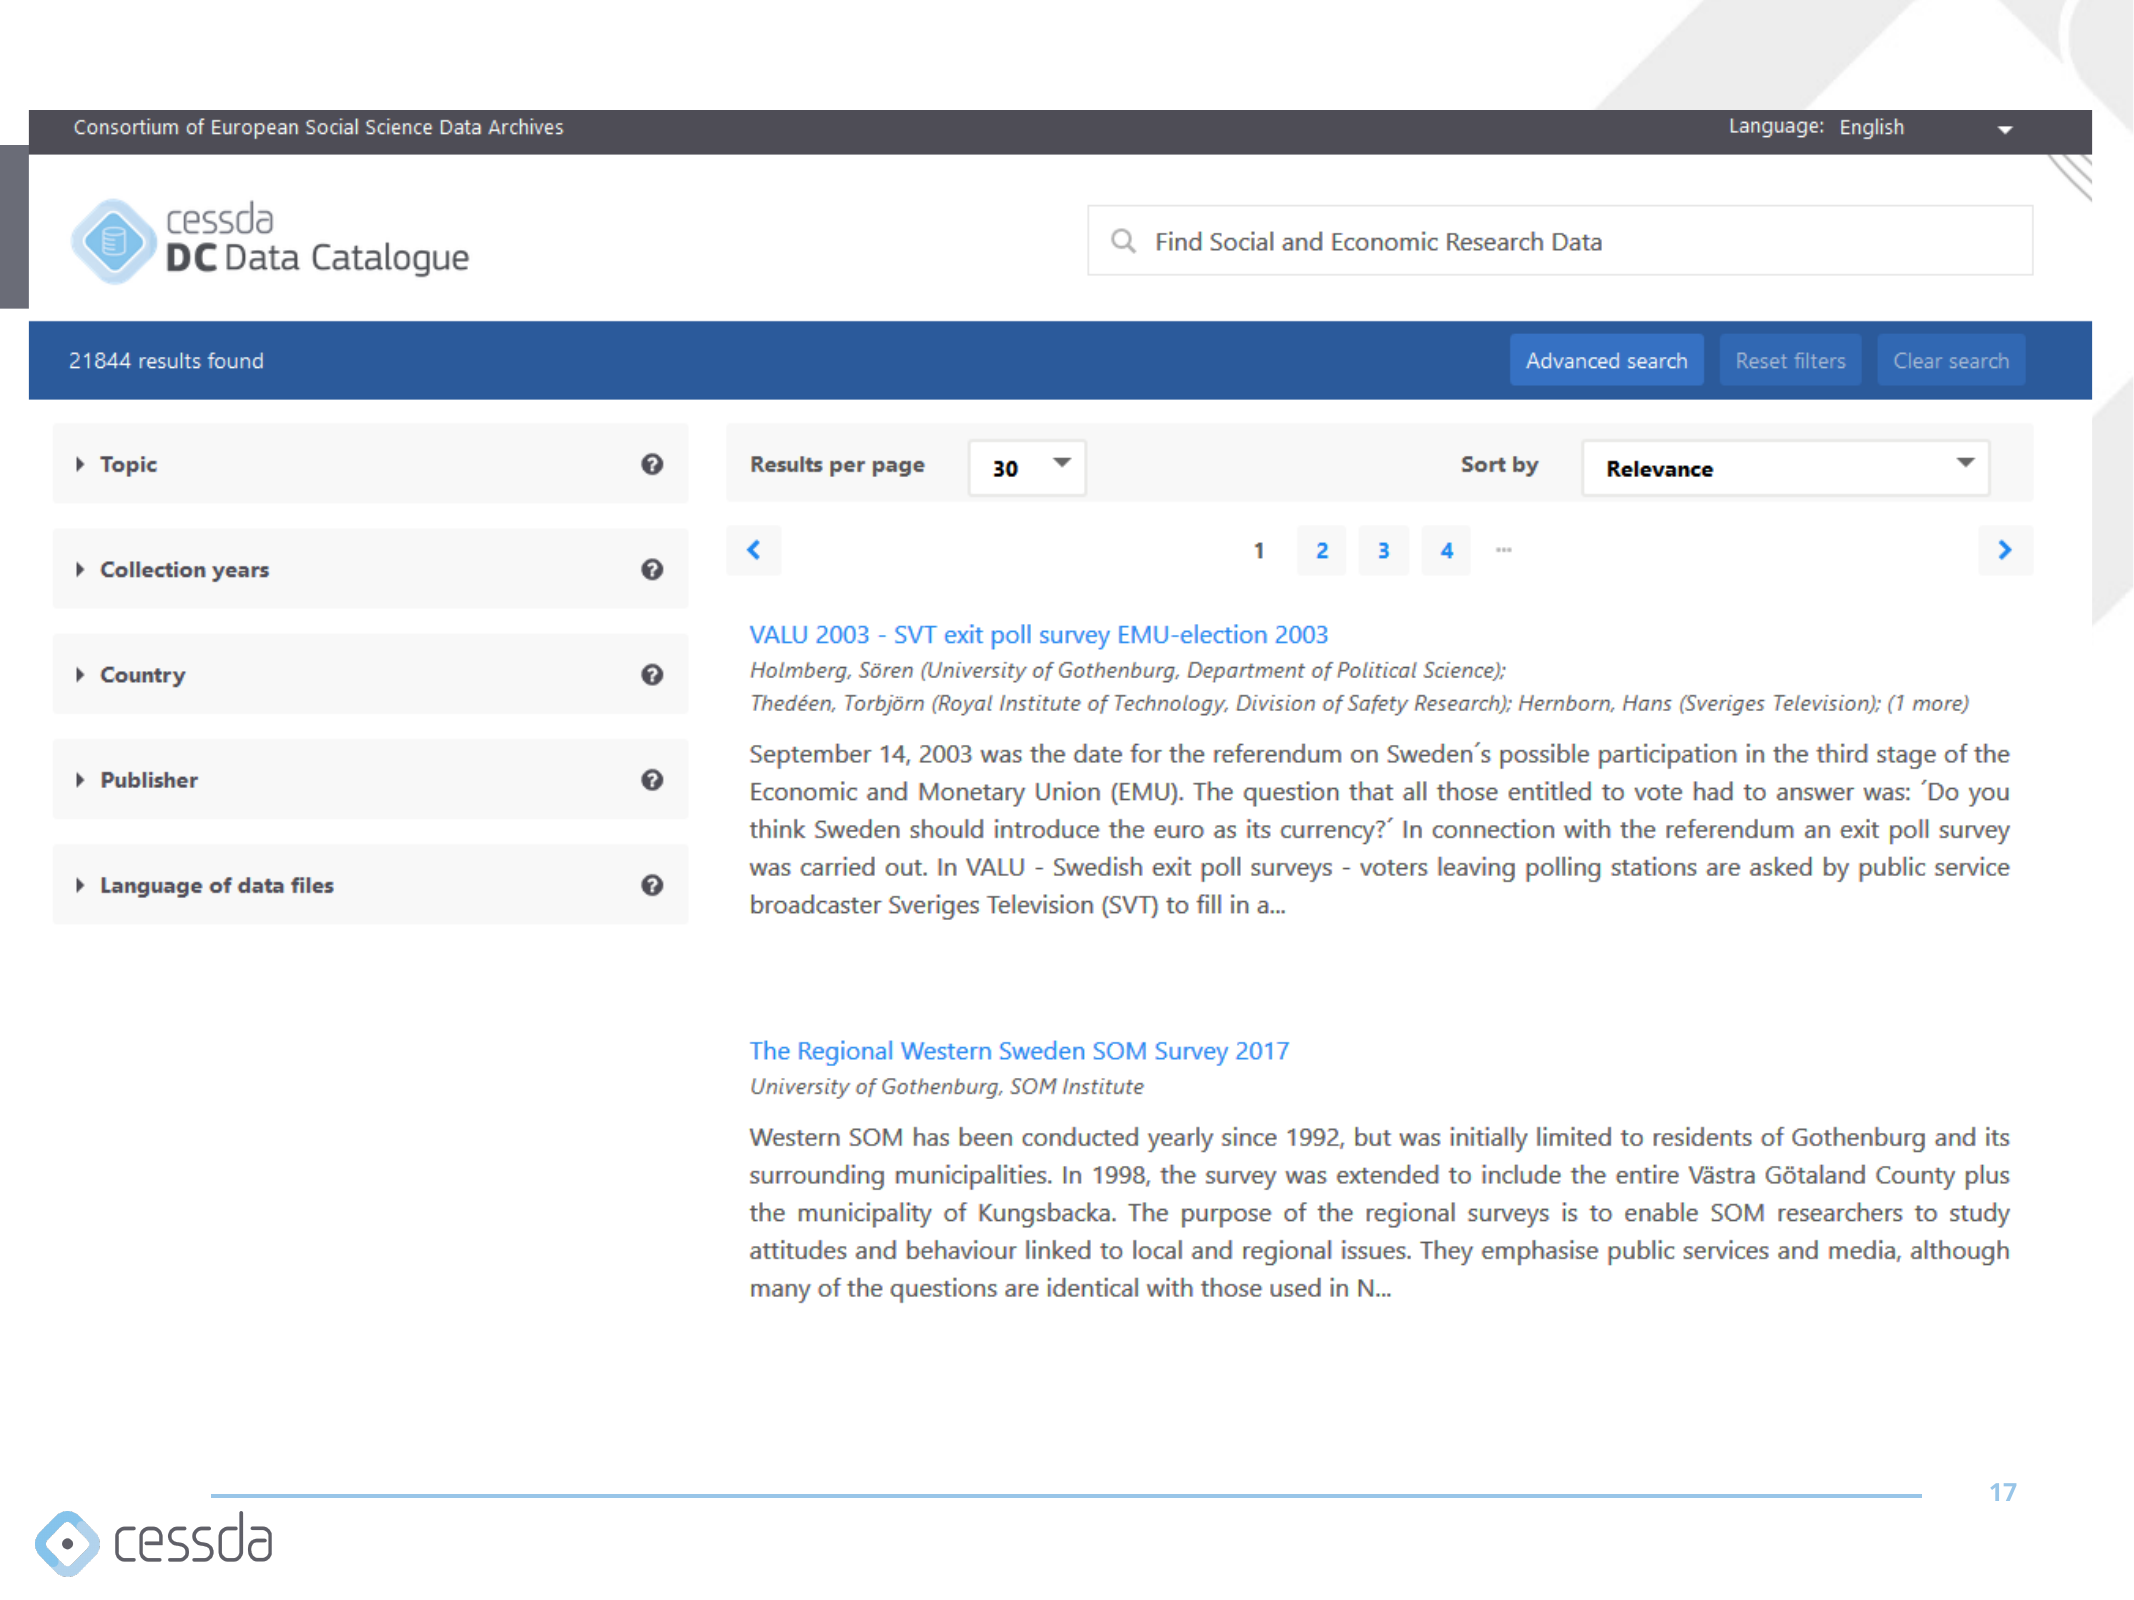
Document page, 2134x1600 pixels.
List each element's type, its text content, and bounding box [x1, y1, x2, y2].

slide_number 17 [1966, 1469, 2041, 1523]
picture [0, 0, 2134, 1600]
